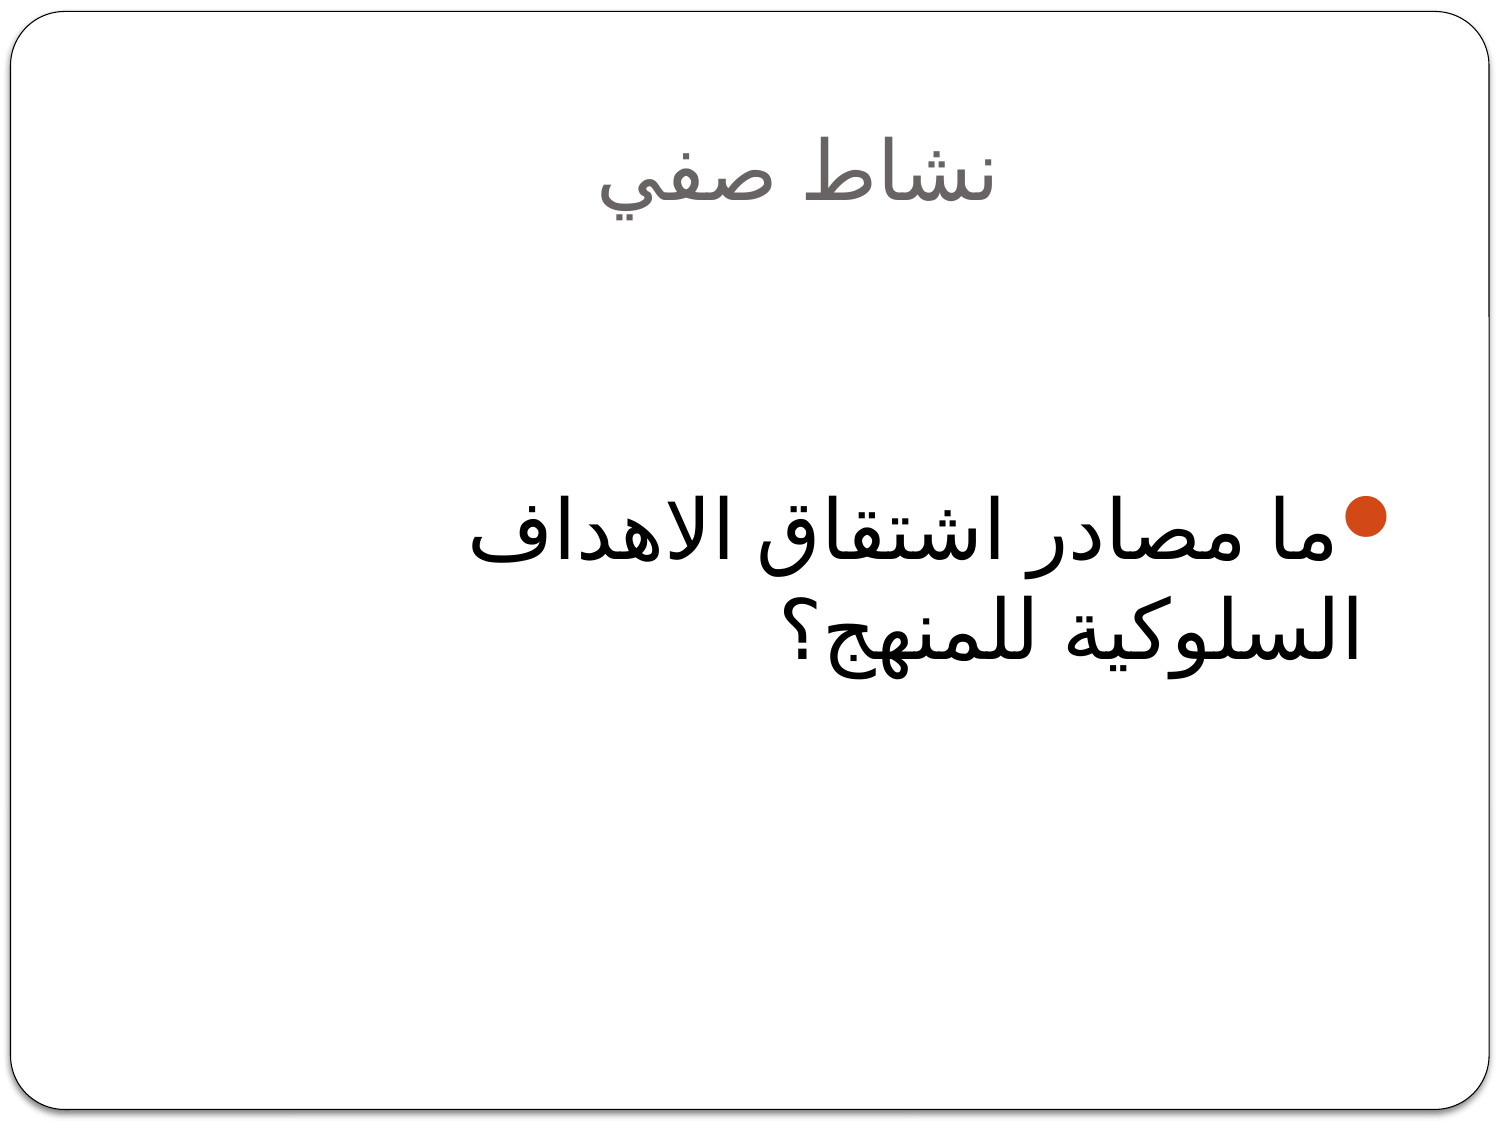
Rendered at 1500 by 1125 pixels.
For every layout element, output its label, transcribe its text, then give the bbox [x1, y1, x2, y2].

list ما مصادر اشتقاق الاهداف السلوكية للمنهج؟ [150, 237, 1425, 988]
title نشاط صفي [150, 45, 1425, 233]
